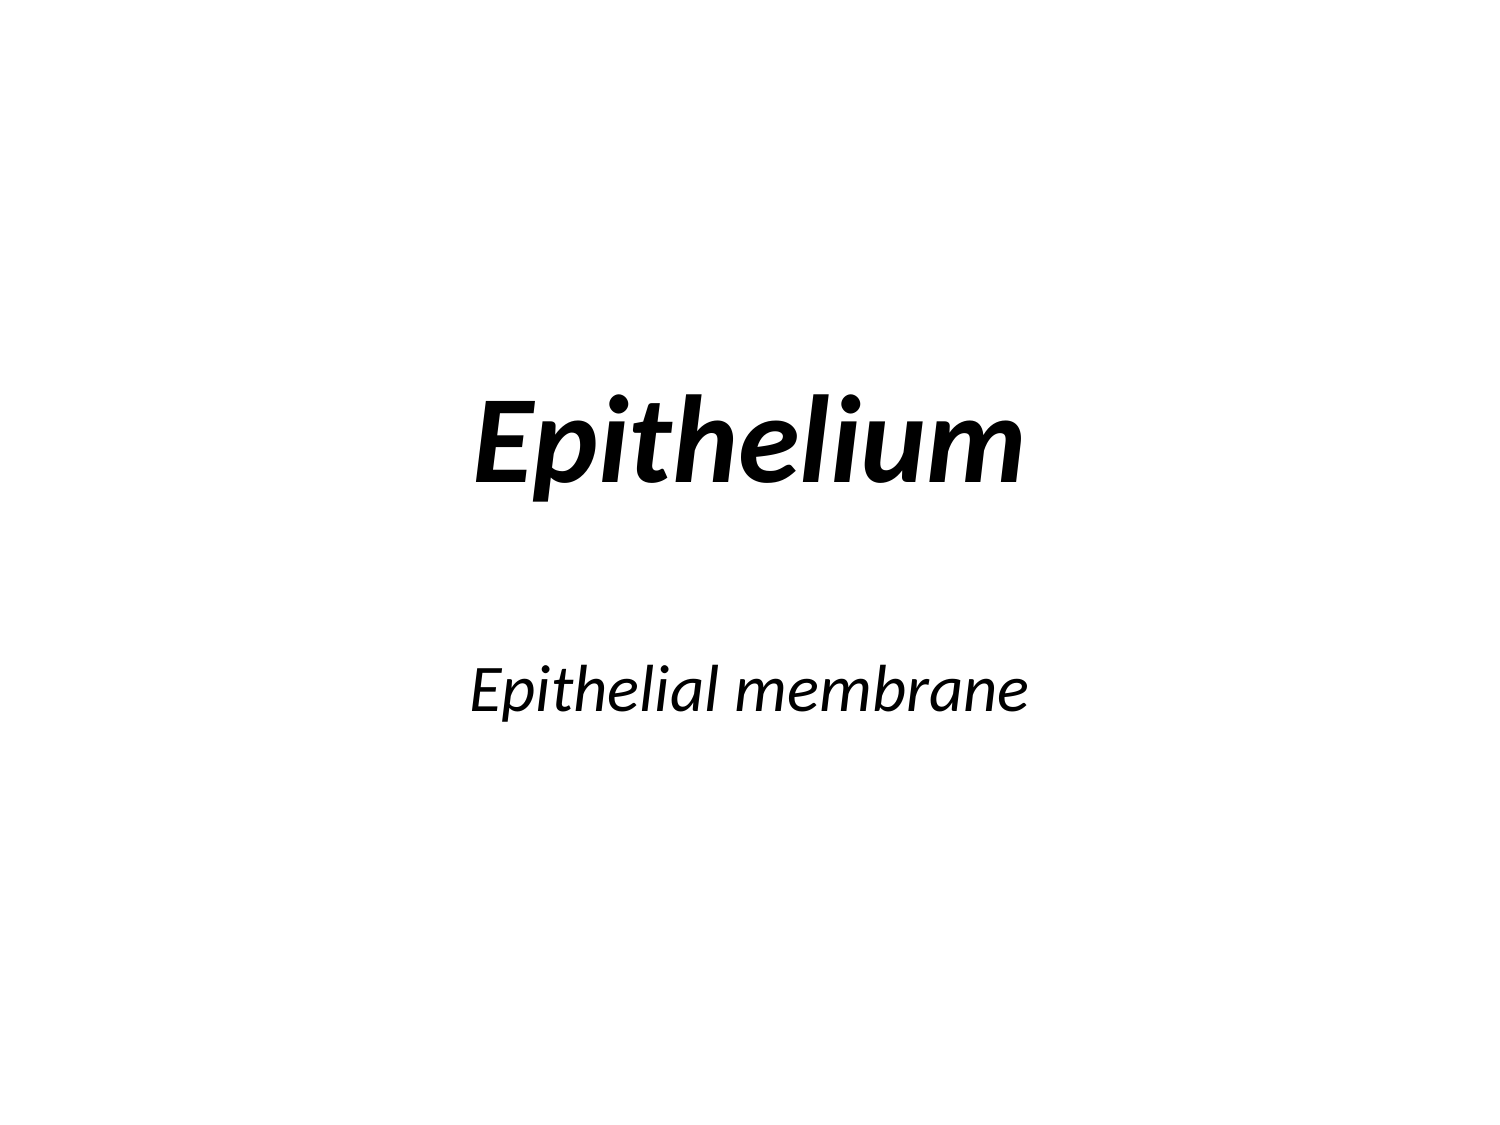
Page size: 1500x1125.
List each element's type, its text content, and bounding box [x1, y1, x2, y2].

title Epithelium [112, 349, 1388, 591]
subtitle Epithelial membrane [225, 637, 1275, 925]
